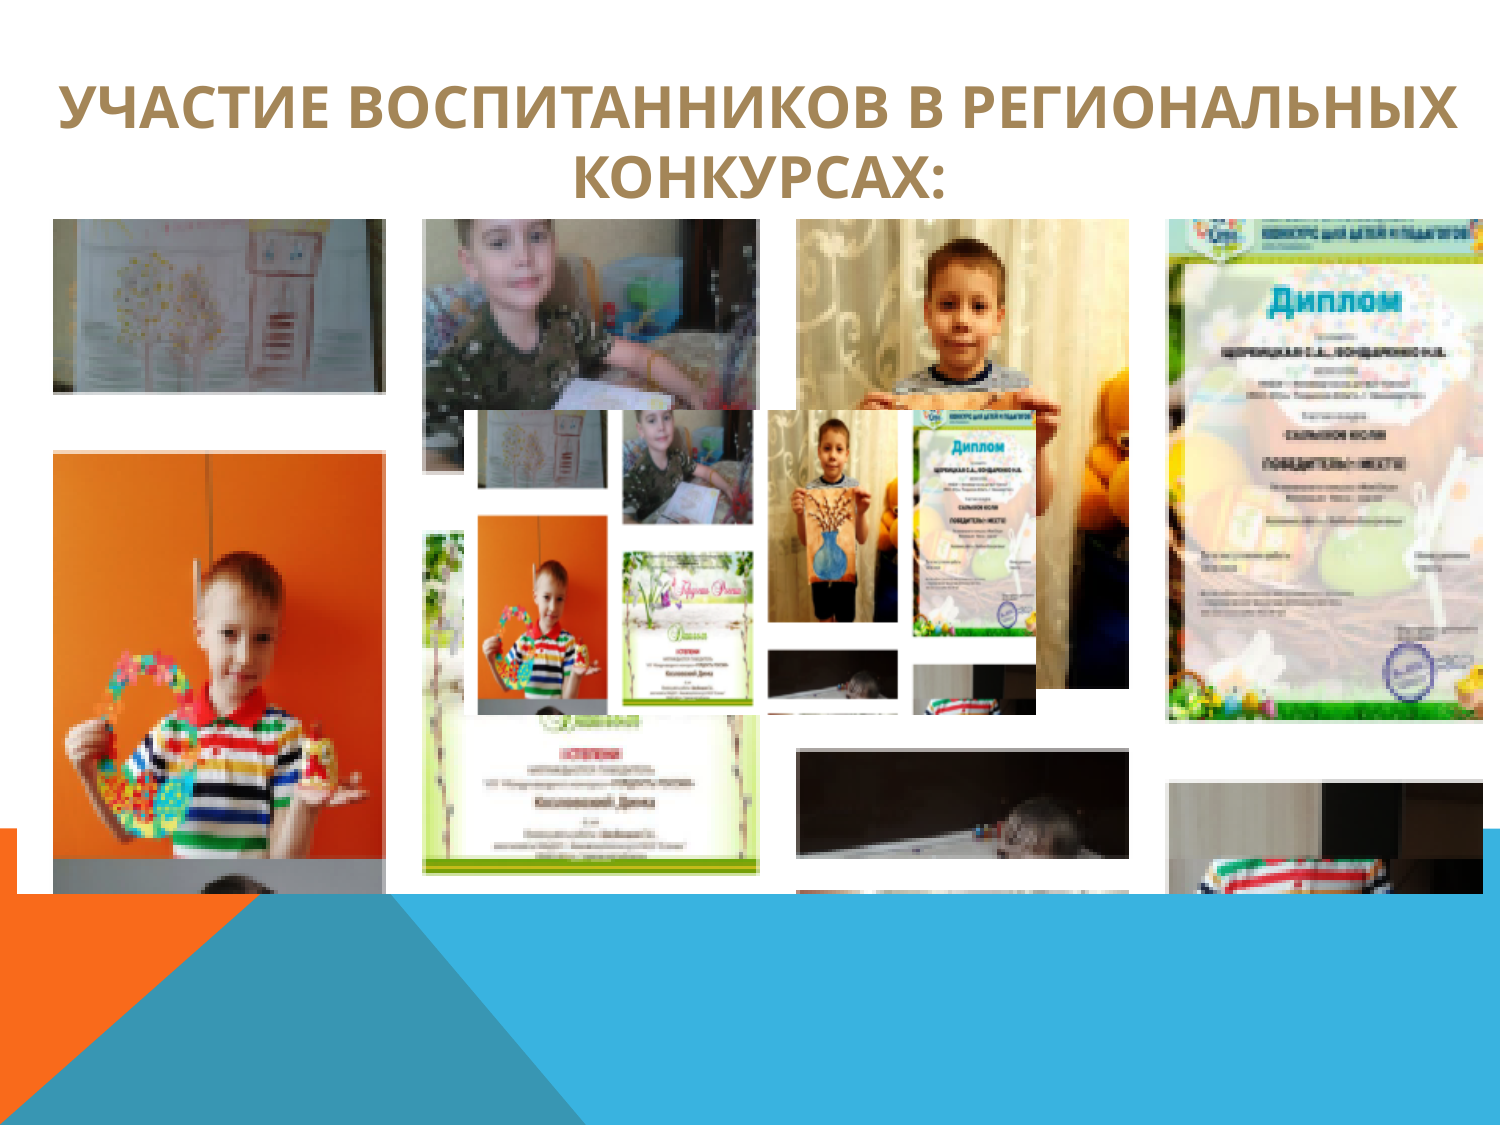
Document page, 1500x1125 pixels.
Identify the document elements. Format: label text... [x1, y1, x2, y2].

title Участие воспитанников в региональных конкурсах: [17, 60, 1500, 220]
picture [17, 219, 1483, 894]
